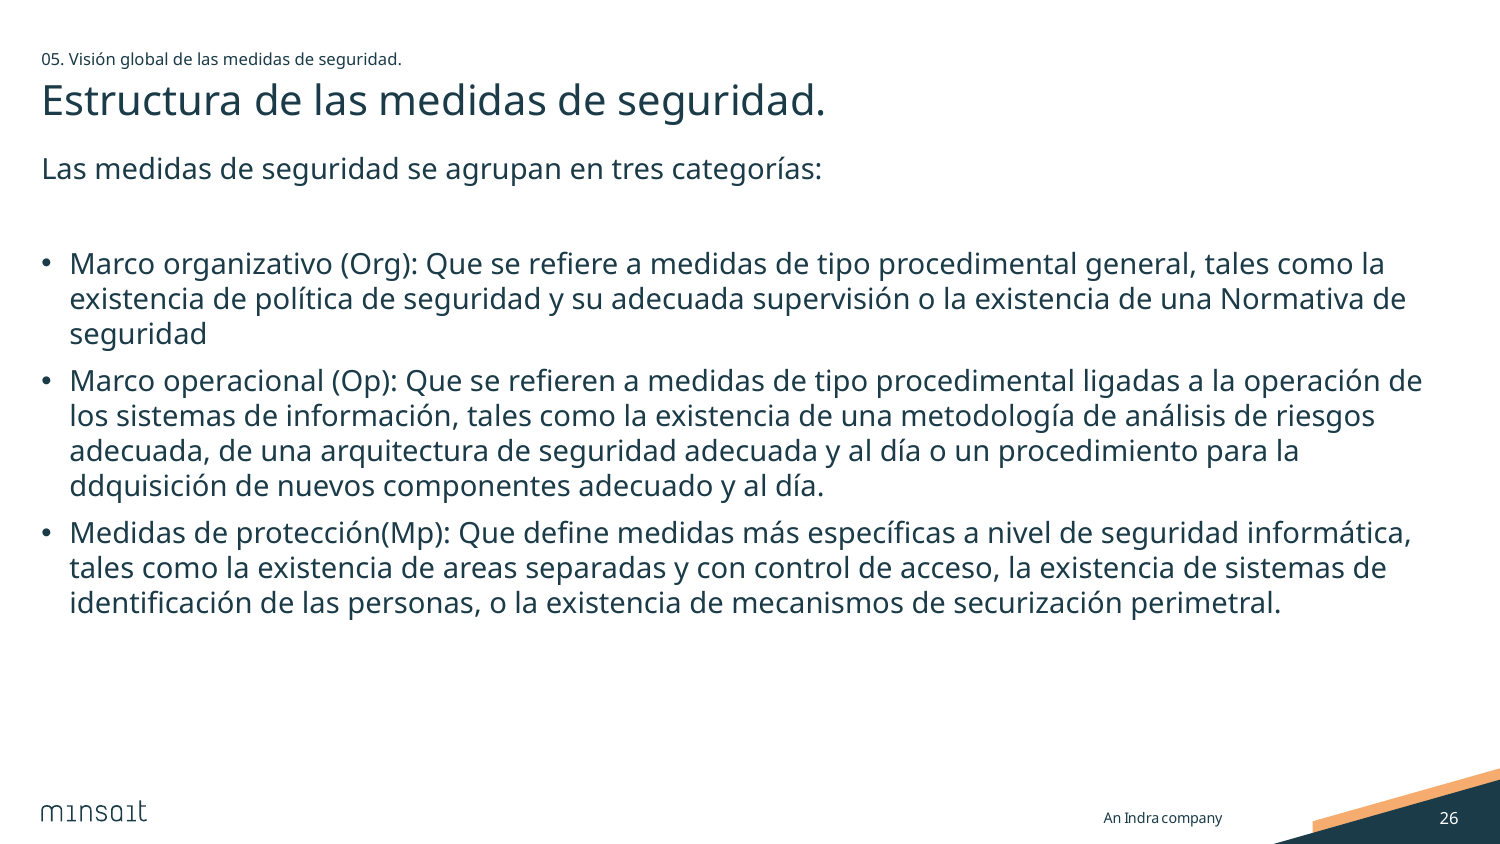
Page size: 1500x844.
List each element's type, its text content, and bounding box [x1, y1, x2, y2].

title Estructura de las medidas de seguridad. [41, 79, 1459, 150]
list 05. Visión global de las medidas de seguridad. [41, 43, 1459, 75]
text_box Las medidas de seguridad se agrupan en tres categorías: Marco organizativo (Org): Que se refiere a medidas de tipo procedimental general, tales como la existencia de política de seguridad y su adecuada supervisión o la existencia de una Normativa de seguridad Marco operacional (Op): Que se refieren a medidas de tipo procedimental ligadas a la operación de los sistemas de información, tales como la existencia de una metodología de análisis de riesgos adecuada, de una arquitectura de seguridad adecuada y al día o un procedimiento para la ddquisición de nuevos componentes adecuado y al día. Medidas de protección(Mp): Que define medidas más específicas a nivel de seguridad informática, tales como la existencia de areas separadas y con control de acceso, la existencia de sistemas de identificación de las personas, o la existencia de mecanismos de securización perimetral. [41, 150, 1459, 436]
